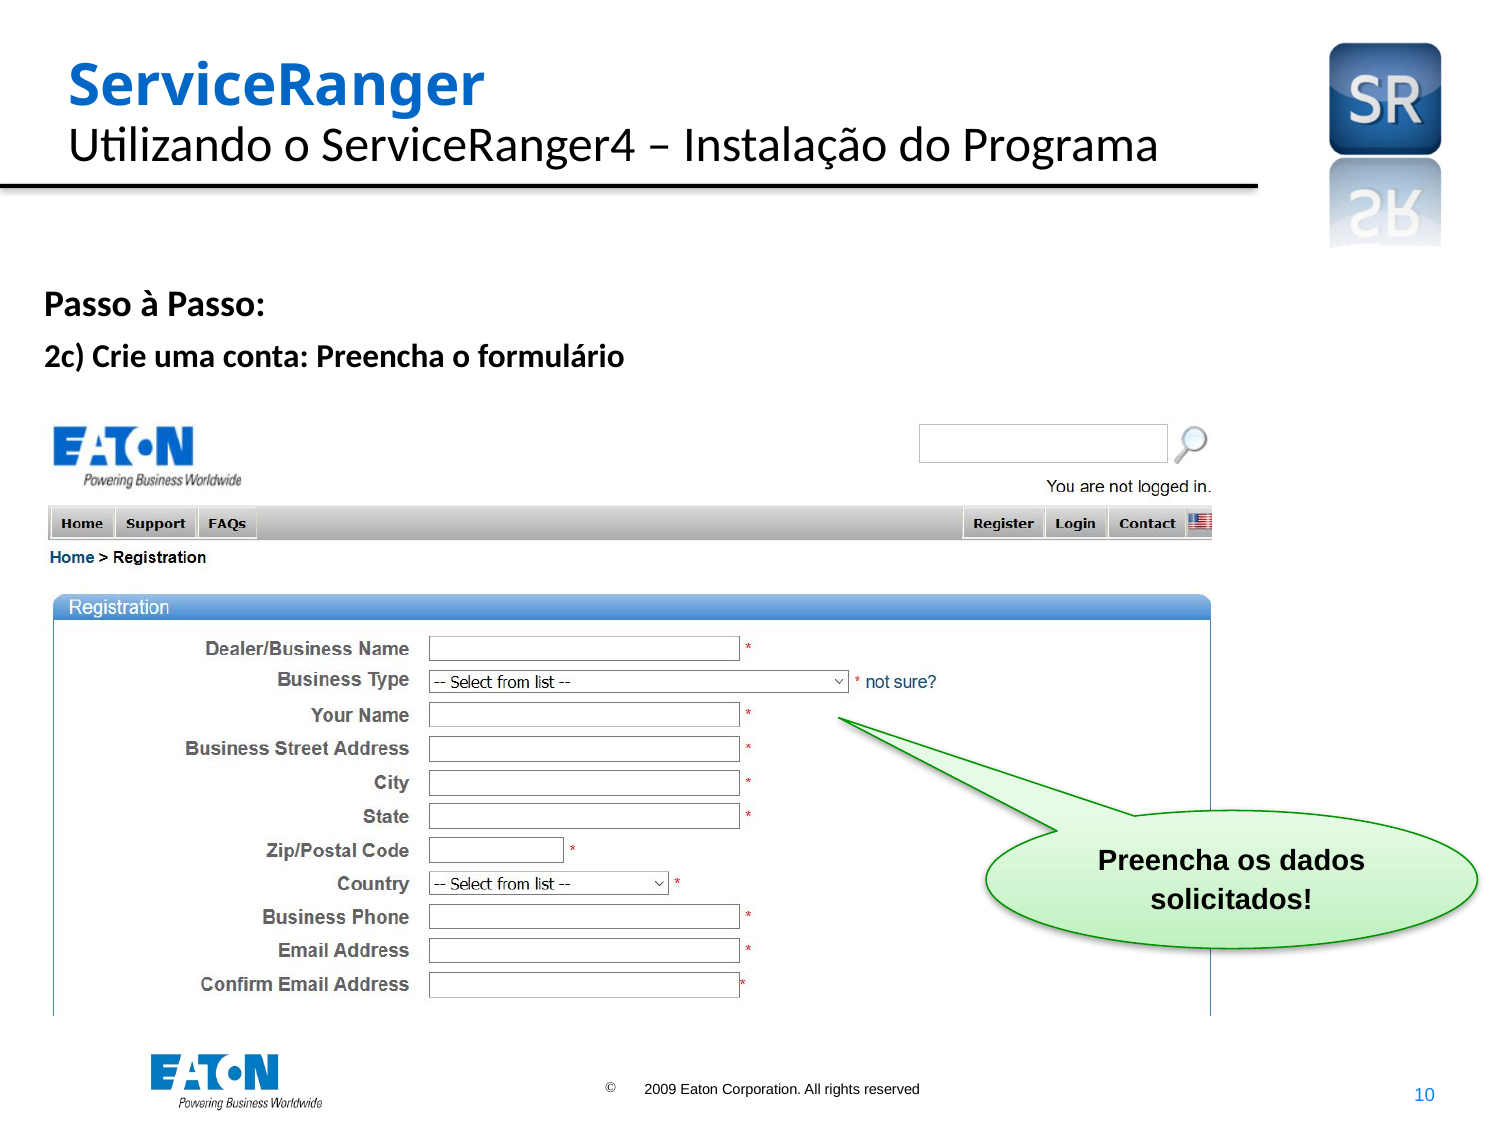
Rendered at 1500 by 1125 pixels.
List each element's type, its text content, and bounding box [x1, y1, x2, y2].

title ServiceRanger Utilizando o ServiceRanger4 – Instalação do Programa [53, 0, 1354, 180]
text_box Passo à Passo: 2c) Crie uma conta: Preencha o formulário [29, 267, 1447, 446]
picture [44, 419, 1212, 1016]
picture [142, 1044, 330, 1118]
text_box Preencha os dados solicitados! [1216, 809, 1479, 950]
